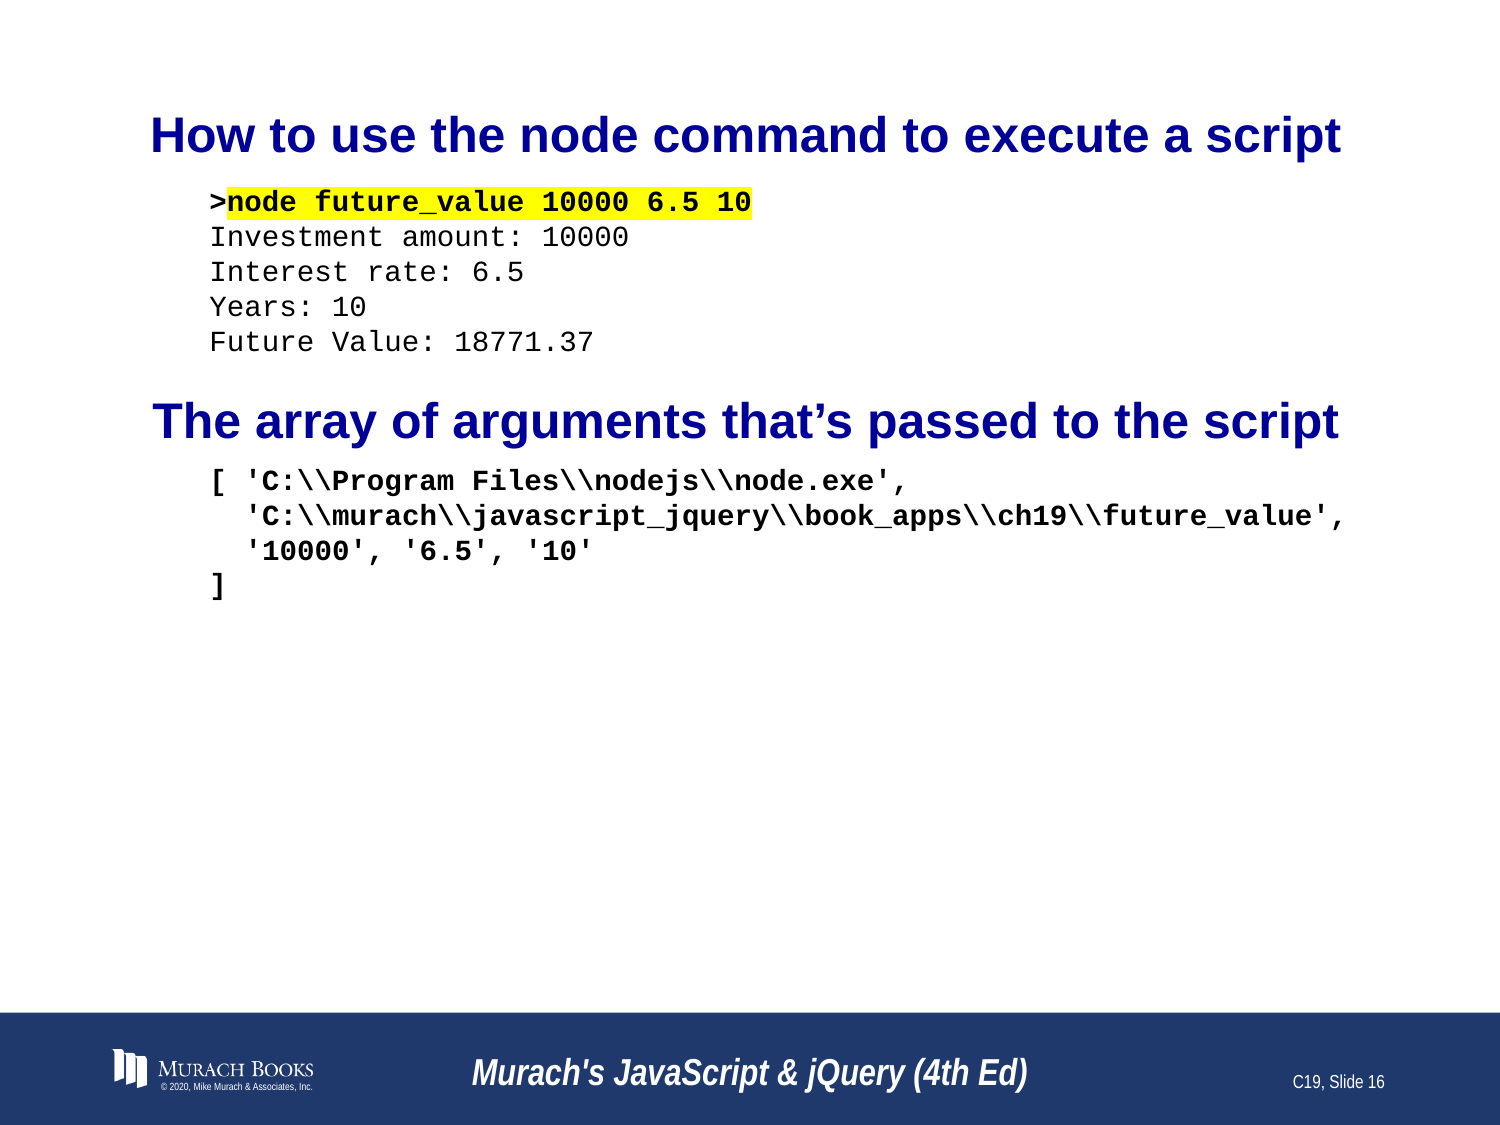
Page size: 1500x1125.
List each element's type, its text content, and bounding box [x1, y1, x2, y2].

list >node future_value 10000 6.5 10 Investment amount: 10000 Interest rate: 6.5 Years: 10 Future Value: 18771.37 The array of arguments that’s passed to the script [ 'C:\\Program Files\\nodejs\\node.exe', 'C:\\murach\\javascript_jquery\\book_apps\\ch19\\future_value', '10000', '6.5', '10' ] [137, 174, 1363, 975]
slide_number C19, Slide 16 [1087, 1025, 1400, 1100]
title How to use the node command to execute a script [150, 102, 1350, 164]
slide_number Murach's JavaScript & jQuery (4th Ed) [463, 1025, 1050, 1100]
footer © 2020, Mike Murach & Associates, Inc. [12, 1025, 463, 1100]
